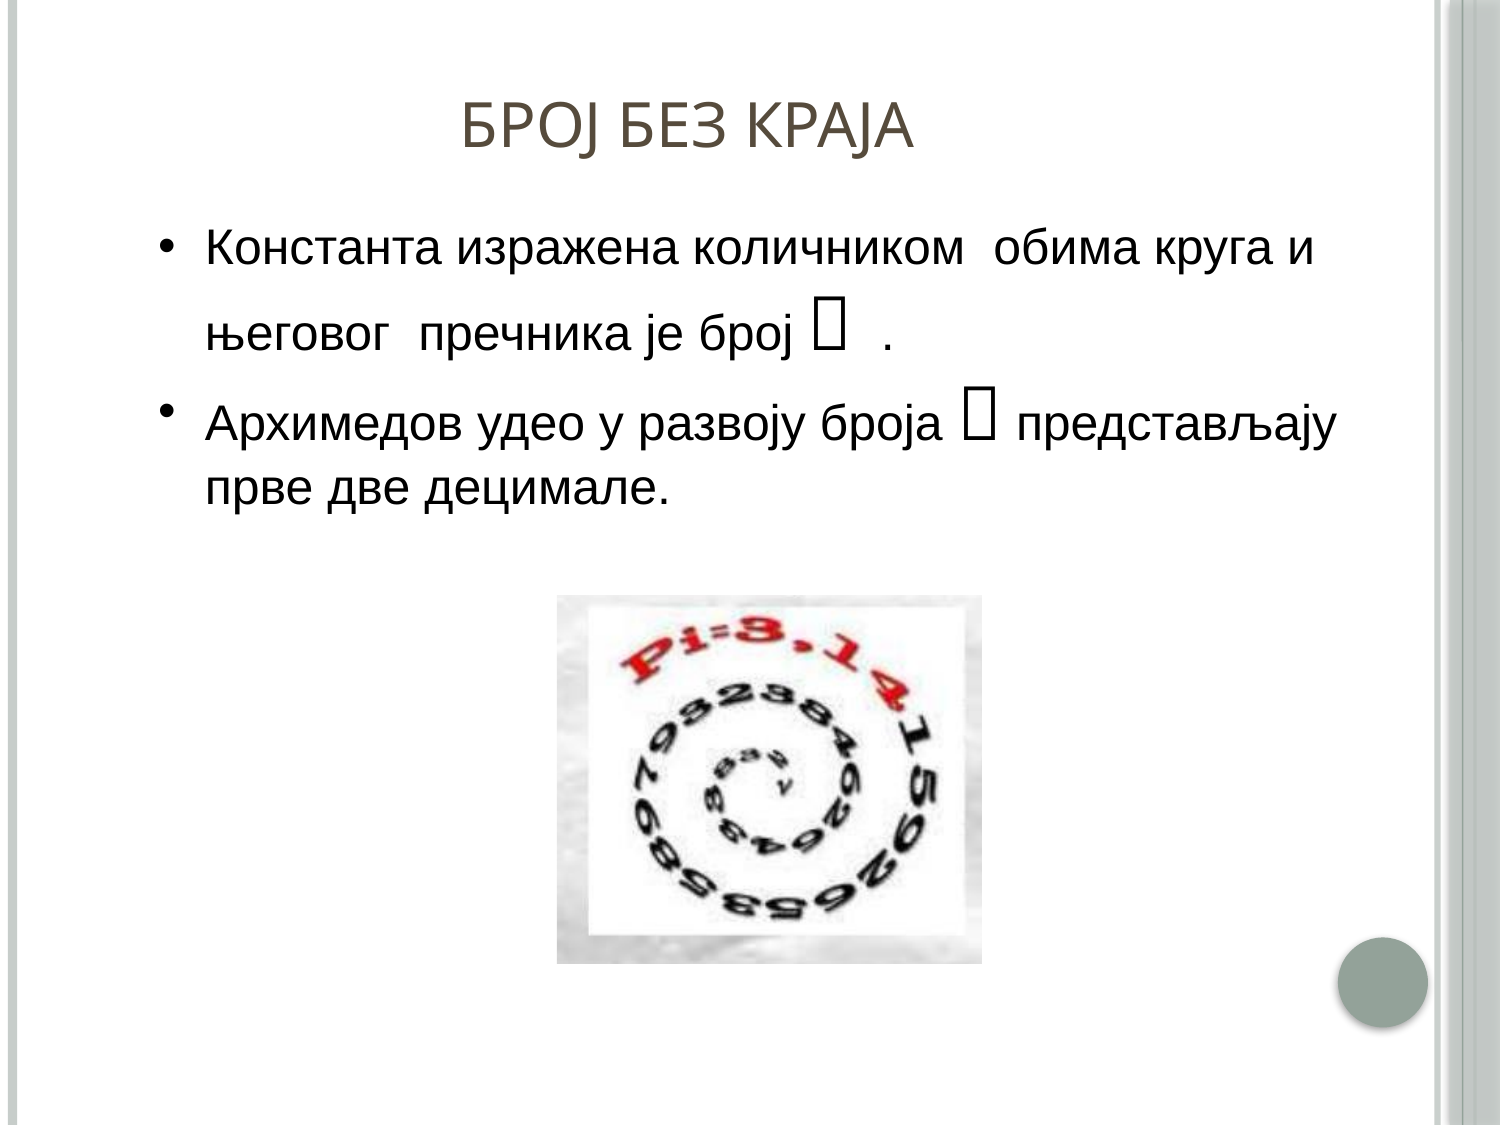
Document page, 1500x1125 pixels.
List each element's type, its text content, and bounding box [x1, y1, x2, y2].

text_box Константа изражена количником обима круга и његовог пречника је број  . Архимедов удео у развоју броја  представљају прве две децимале. [143, 199, 1356, 635]
picture [556, 594, 983, 965]
title Број без краја [75, 24, 1300, 168]
